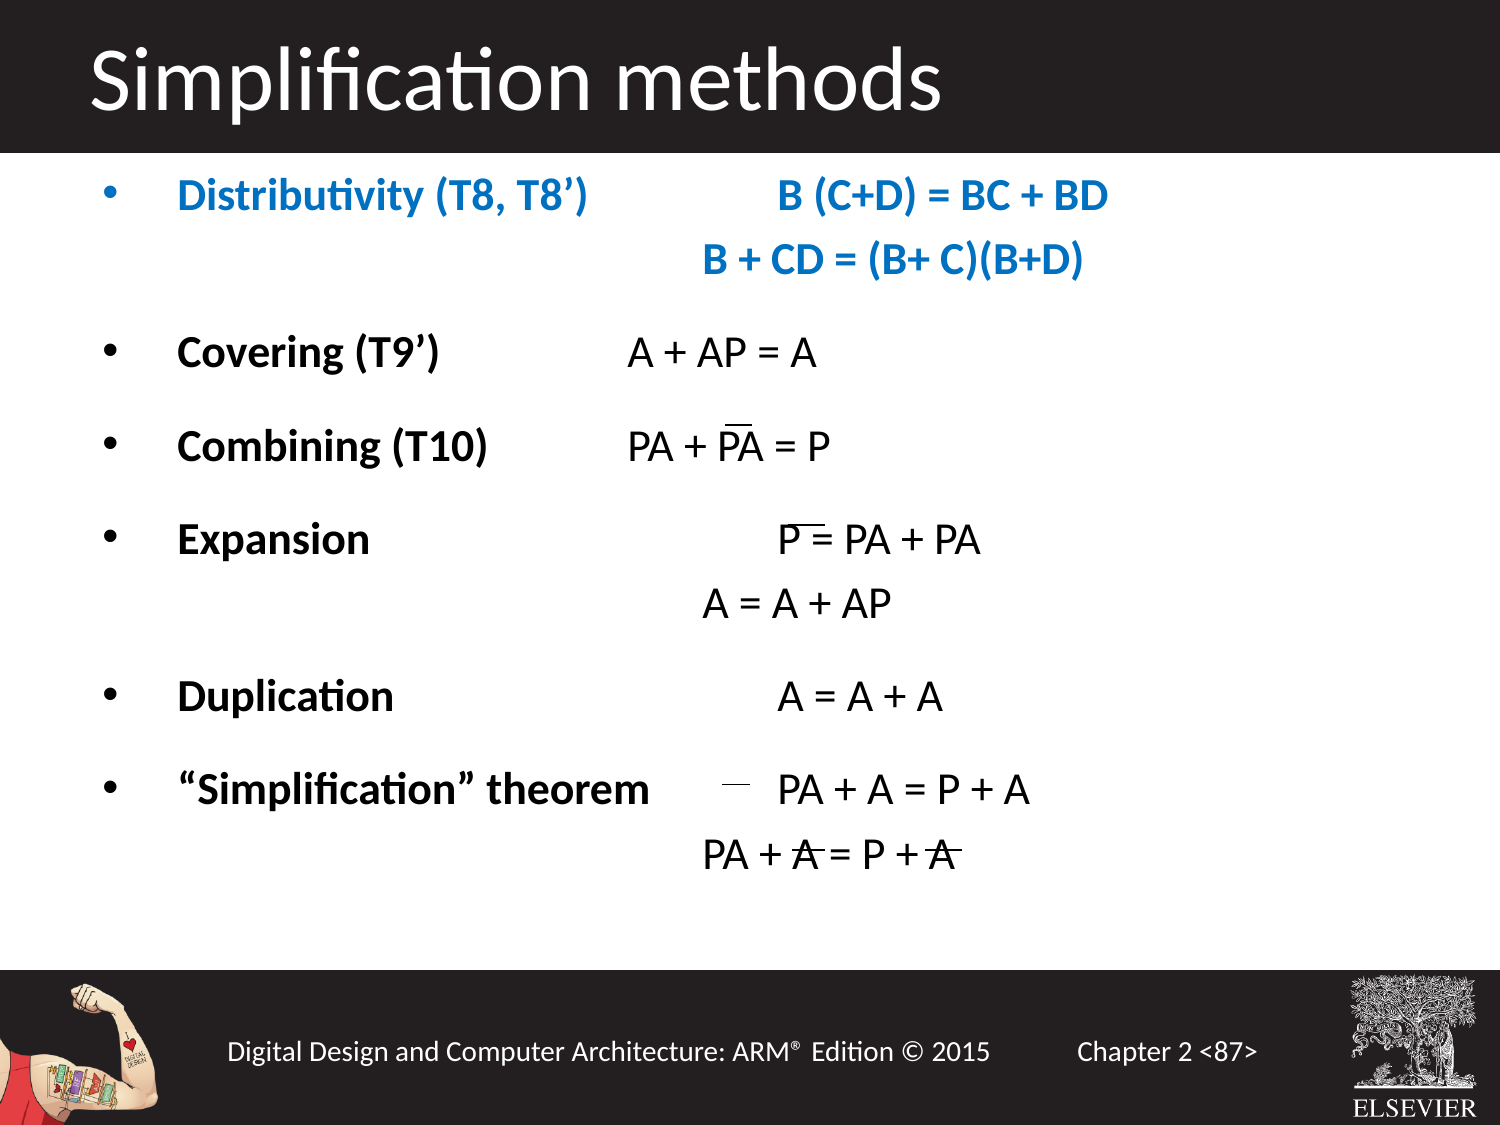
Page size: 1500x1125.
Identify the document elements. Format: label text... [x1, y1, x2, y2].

picture [1350, 974, 1477, 1117]
text_box Distributivity (T8, T8’) B (C+D) = BC + BD B + CD = (B+ C)(B+D) Covering (T9’) A + AP = A Combining (T10) PA + PA = P Expansion P = PA + PA A = A + AP Duplication A = A + A “Simplification” theorem PA + A = P + A PA + A = P + A [87, 157, 1417, 970]
picture [0, 979, 163, 1125]
text_box Simplification methods [75, 11, 1375, 136]
